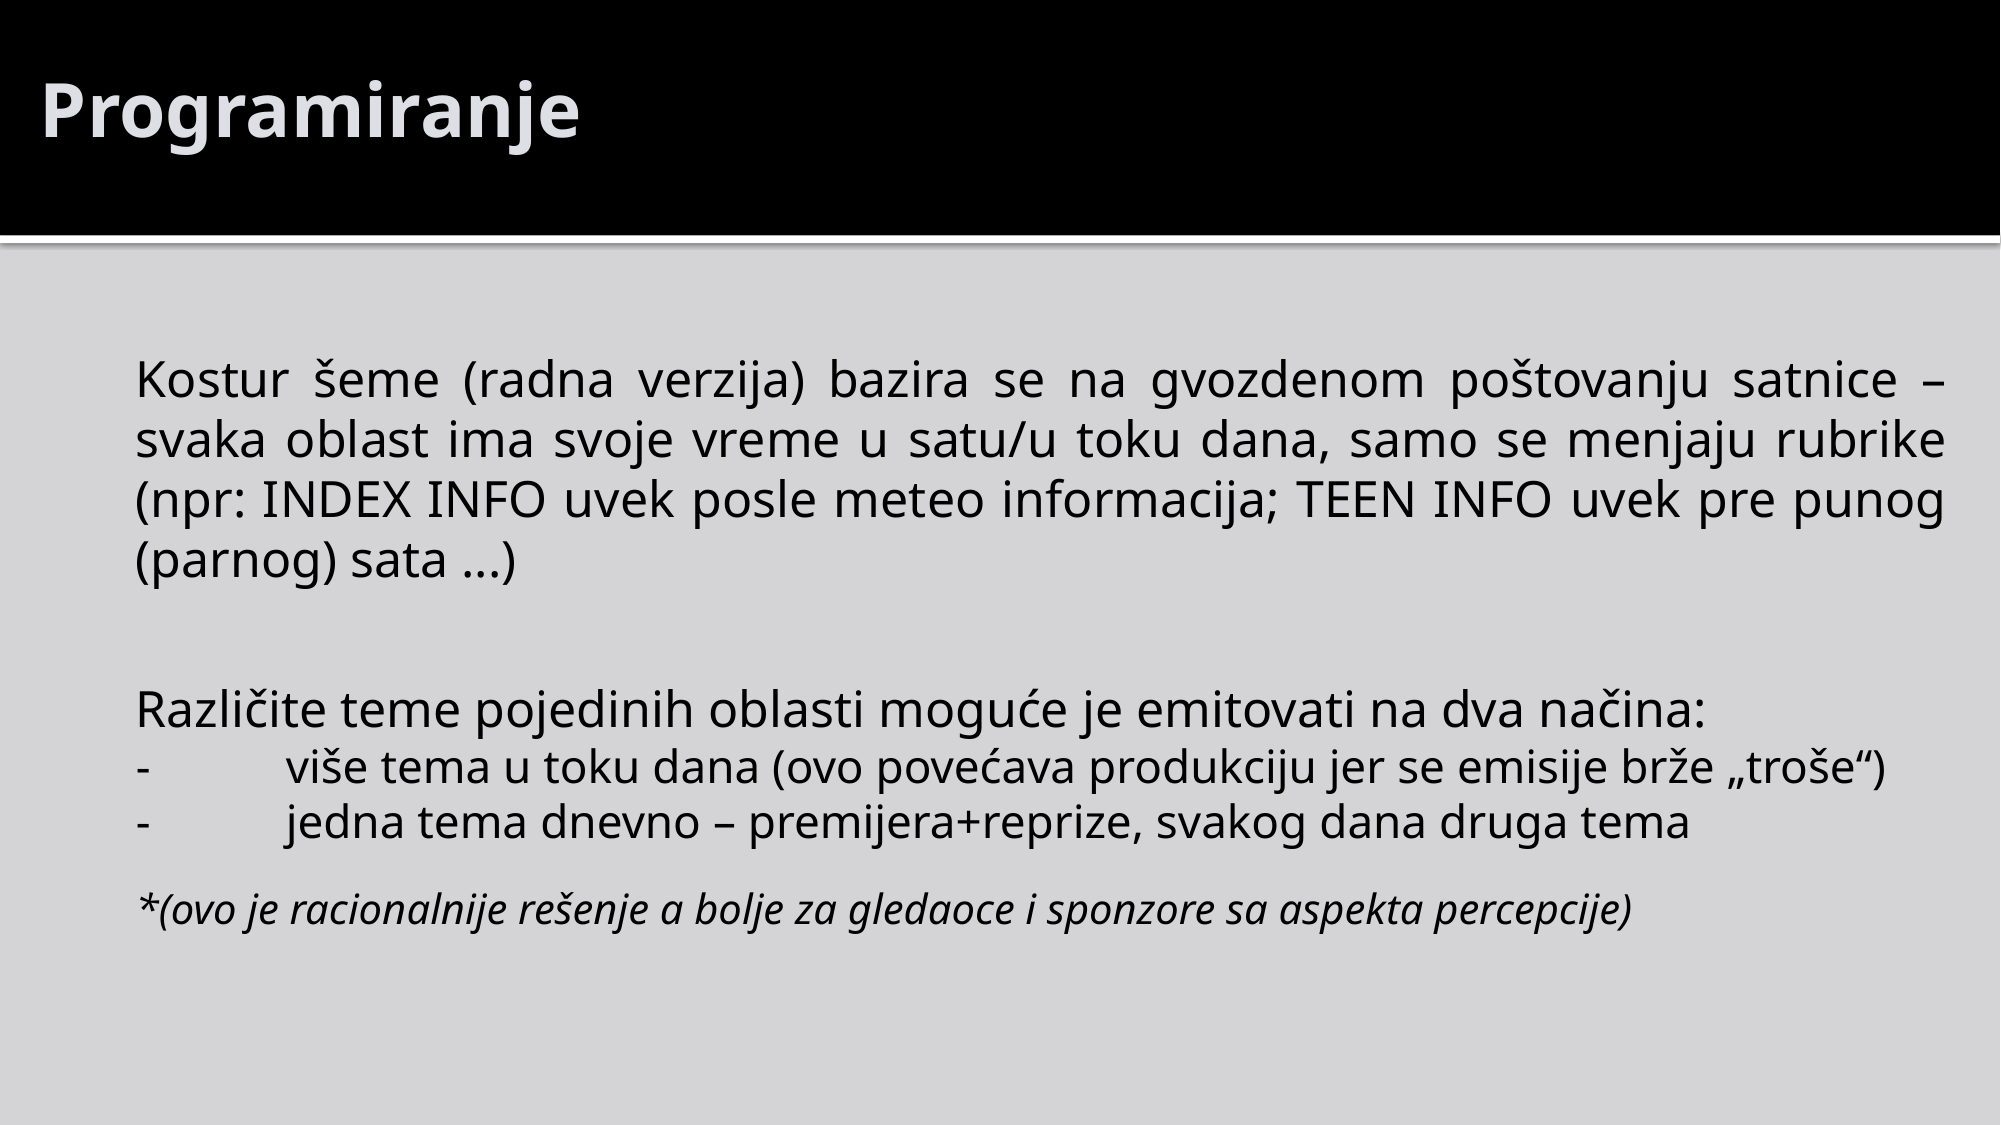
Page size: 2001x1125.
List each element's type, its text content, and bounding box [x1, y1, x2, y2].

list Kostur šeme (radna verzija) bazira se na gvozdenom poštovanju satnice – svaka oblast ima svoje vreme u satu/u toku dana, samo se menjaju rubrike (npr: INDEX INFO uvek posle meteo informacija; TEEN INFO uvek pre punog (parnog) sata ...) Različite teme pojedinih oblasti moguće je emitovati na dva načina: - više tema u toku dana (ovo povećava produkciju jer se emisije brže „troše“) - jedna tema dnevno – premijera+reprize, svakog dana druga tema *(ovo je racionalnije rešenje a bolje za gledaoce i sponzore sa aspekta percepcije) [24, 237, 1963, 1125]
text_box Programiranje [24, 62, 1663, 200]
